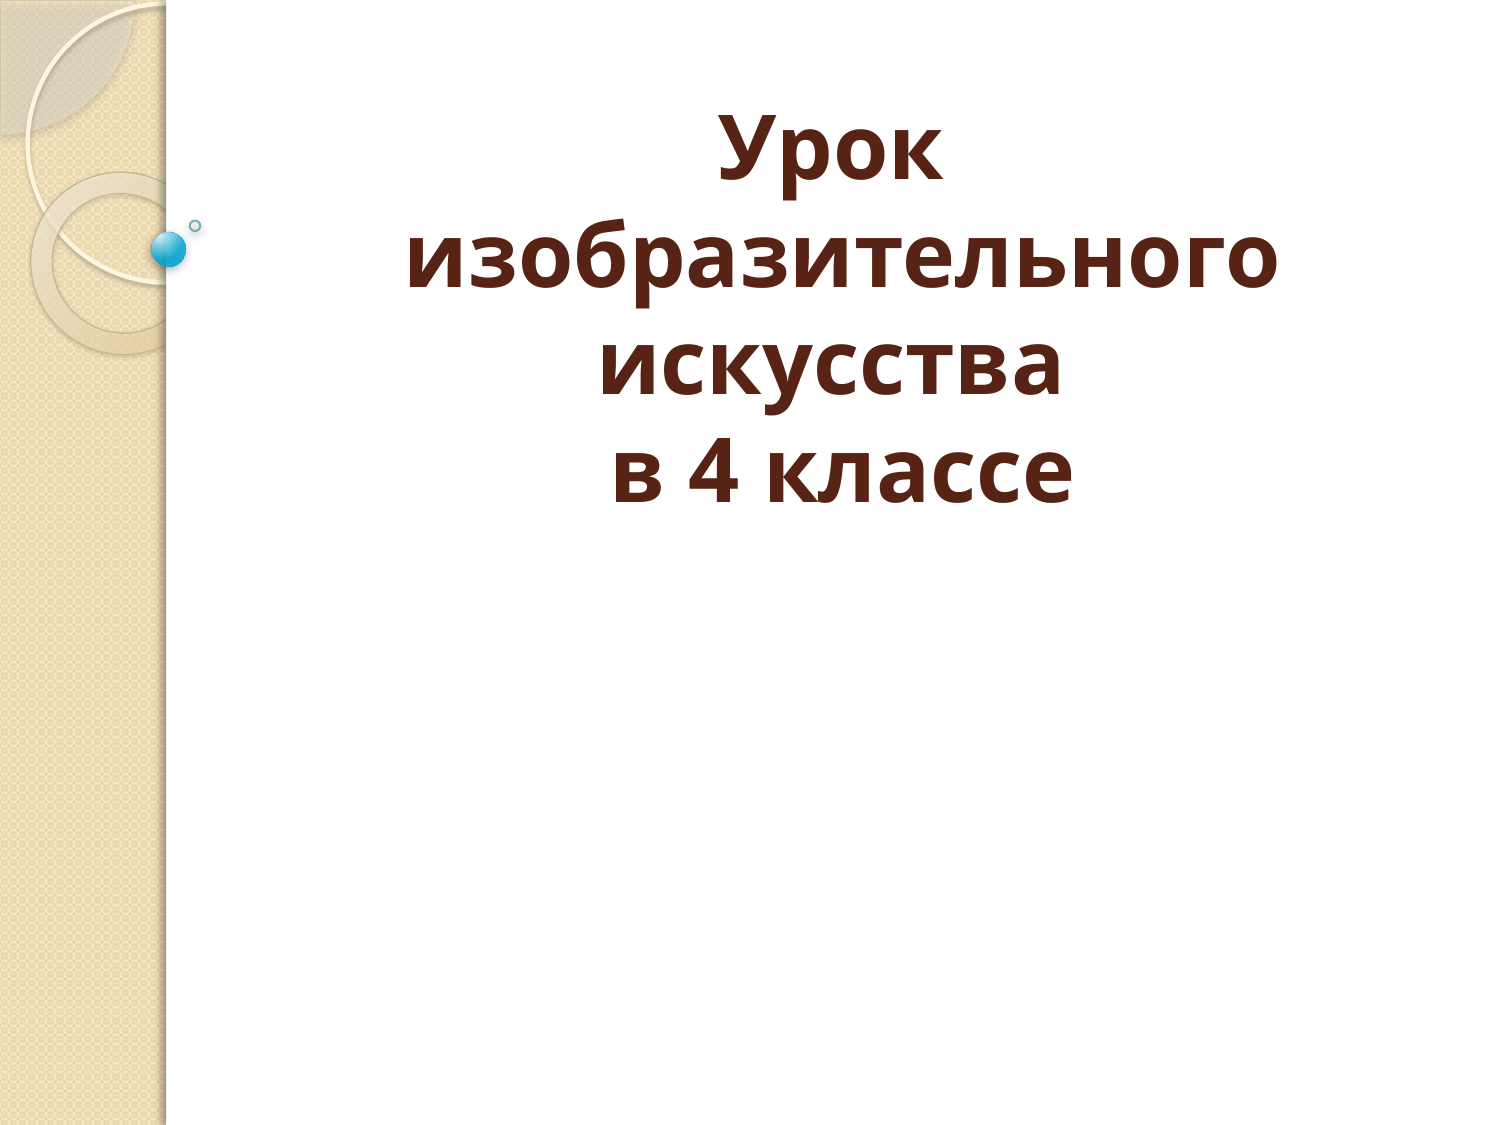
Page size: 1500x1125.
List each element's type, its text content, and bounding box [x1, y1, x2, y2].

title Урок изобразительного искусства в 4 классе [234, 59, 1450, 528]
